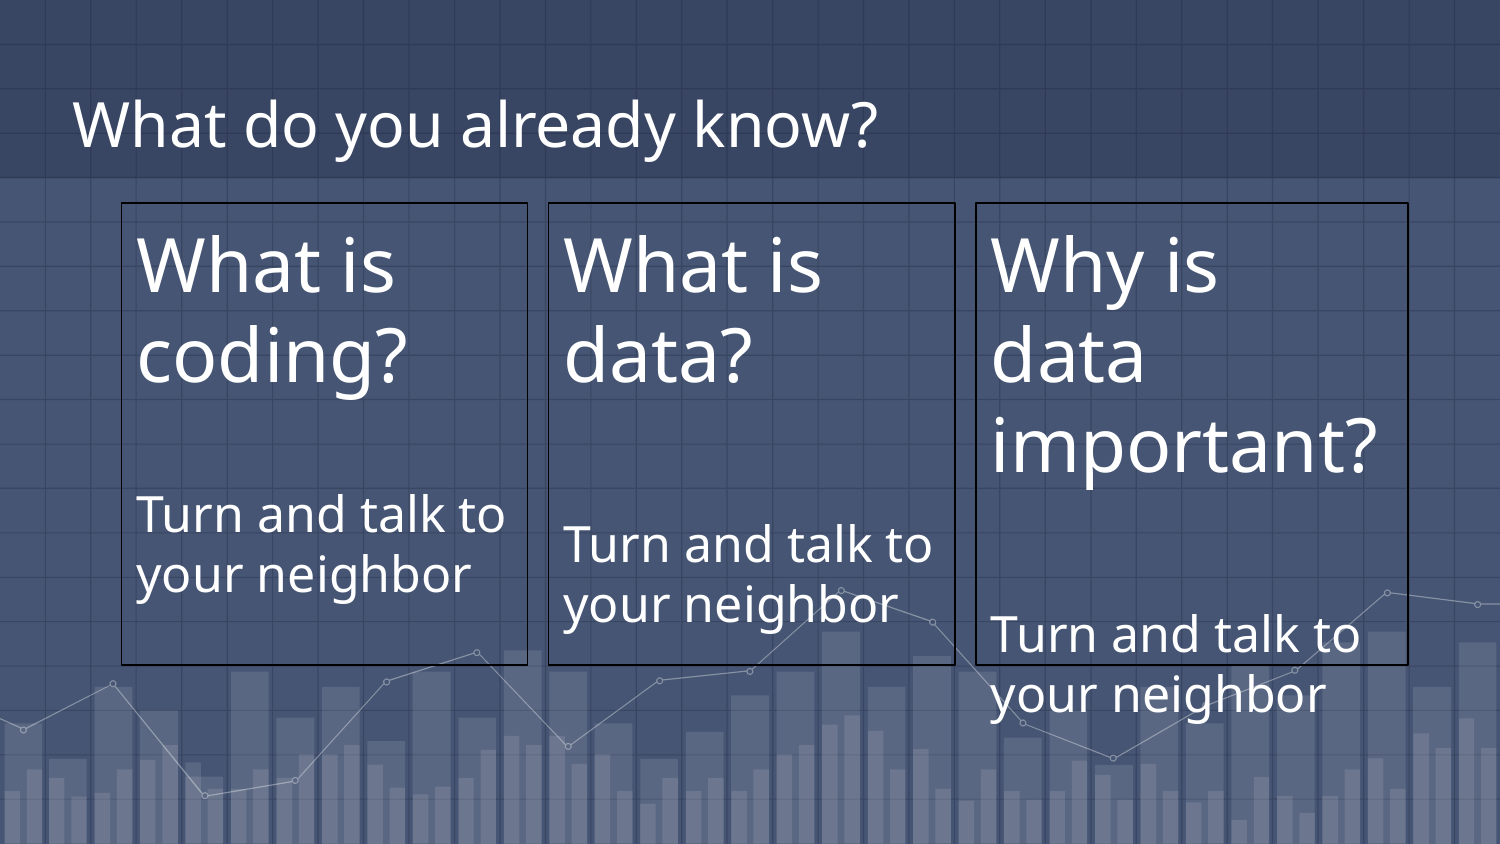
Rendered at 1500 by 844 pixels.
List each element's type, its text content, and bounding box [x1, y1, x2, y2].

list What is data? Turn and talk to your neighbor [548, 202, 955, 665]
title What do you already know? [57, 33, 1319, 175]
list Why is data important? Turn and talk to your neighbor [975, 202, 1409, 665]
list What is coding? Turn and talk to your neighbor [121, 202, 528, 665]
